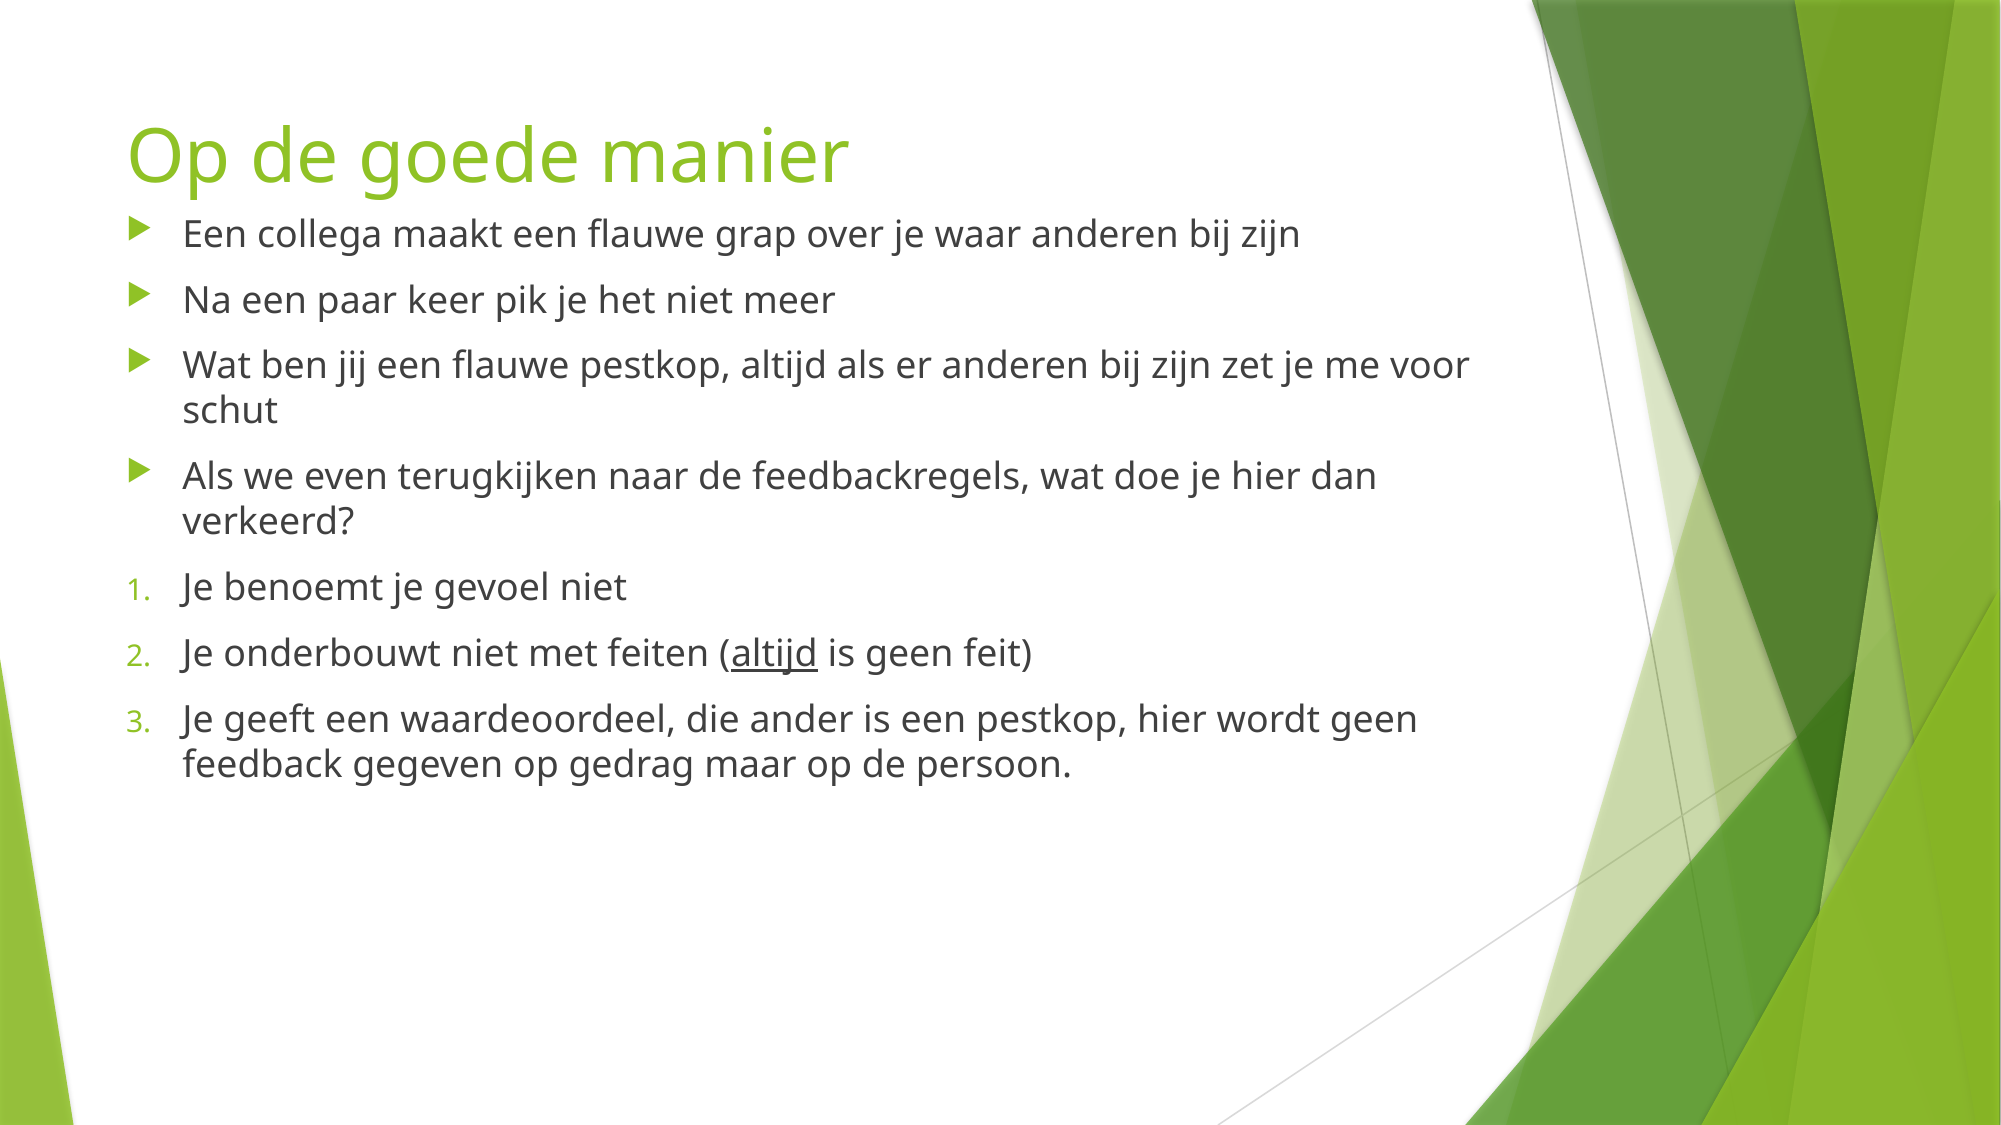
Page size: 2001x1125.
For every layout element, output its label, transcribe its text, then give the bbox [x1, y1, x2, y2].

title Op de goede manier [111, 99, 1522, 202]
list Een collega maakt een flauwe grap over je waar anderen bij zijn Na een paar keer pik je het niet meer Wat ben jij een flauwe pestkop, altijd als er anderen bij zijn zet je me voor schut Als we even terugkijken naar de feedbackregels, wat doe je hier dan verkeerd? Je benoemt je gevoel niet Je onderbouwt niet met feiten (altijd is geen feit) Je geeft een waardeoordeel, die ander is een pestkop, hier wordt geen feedback gegeven op gedrag maar op de persoon. [111, 202, 1522, 839]
